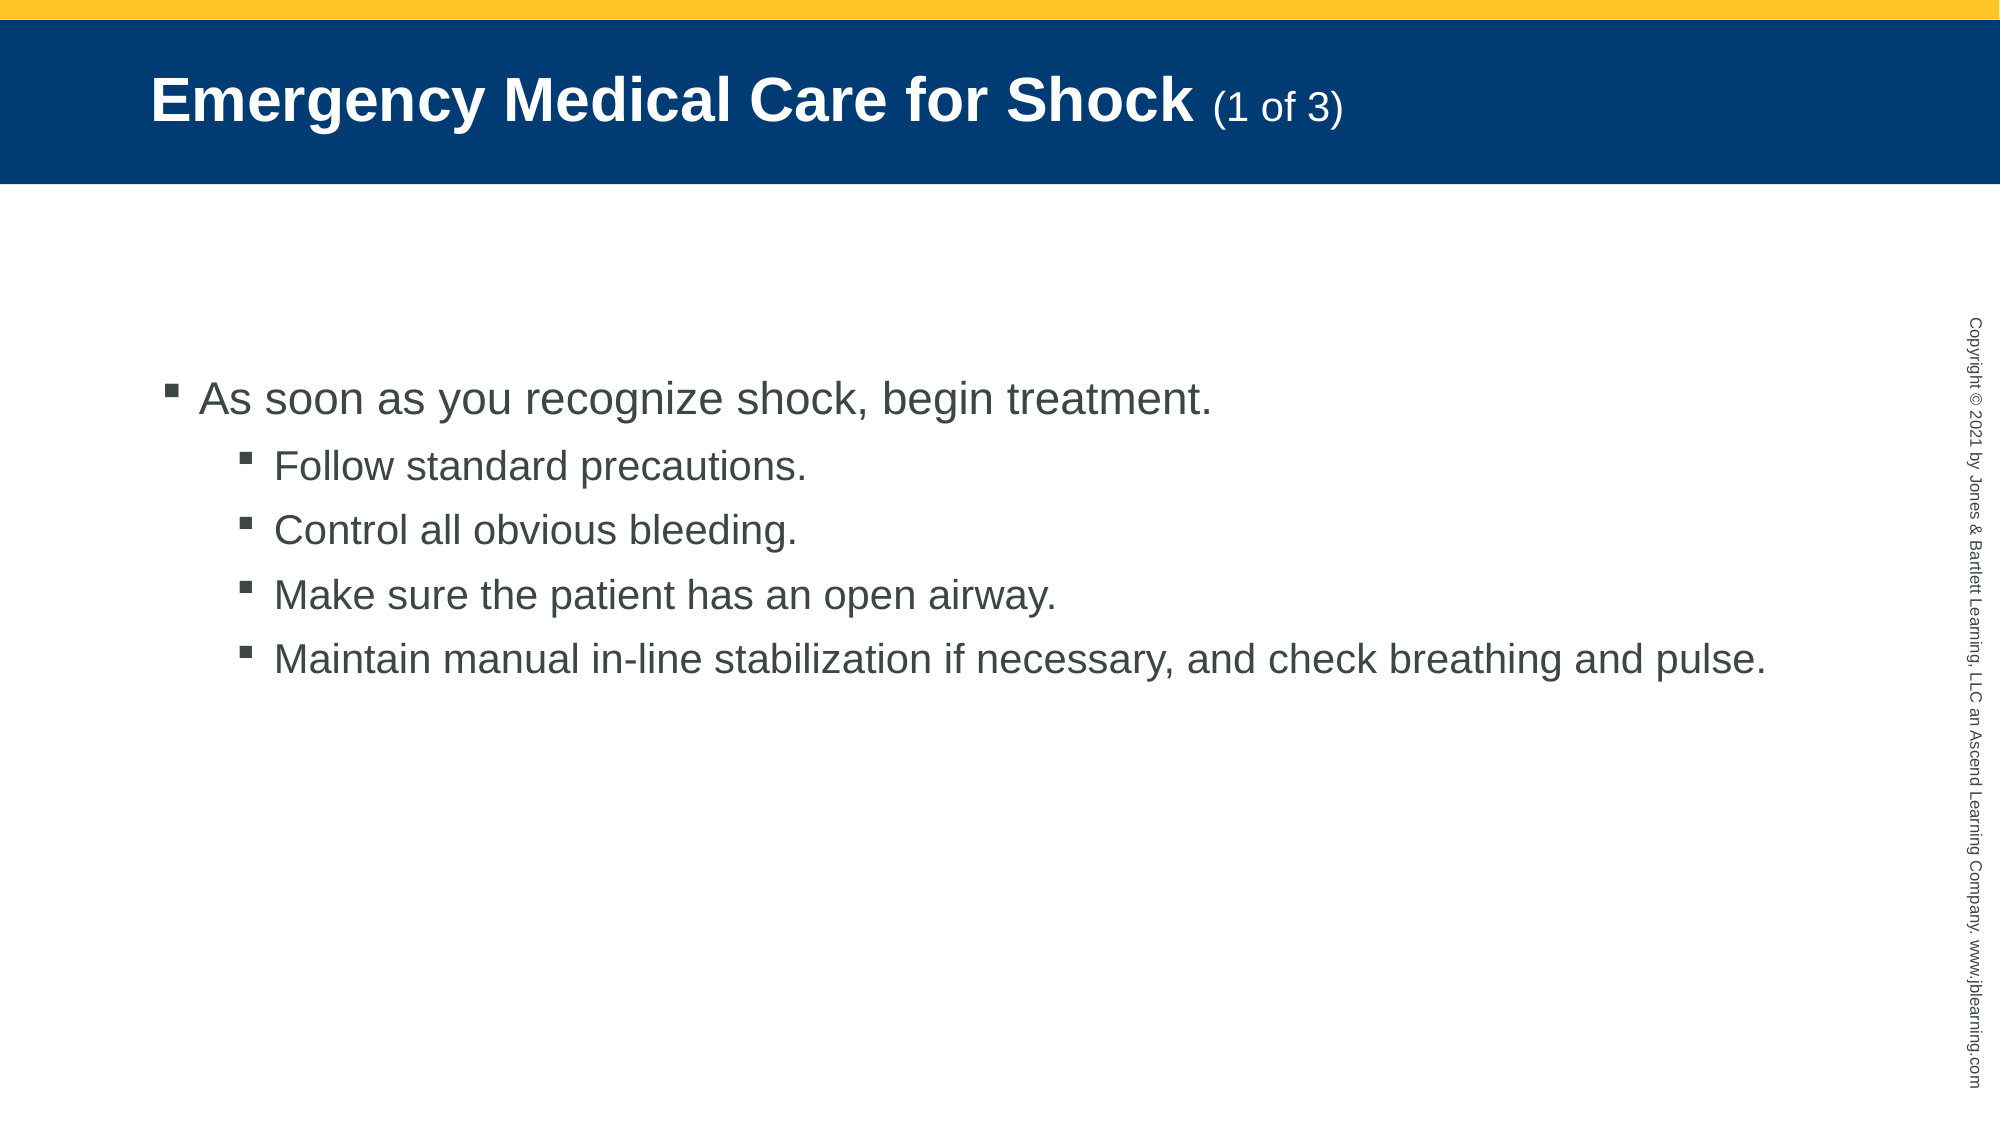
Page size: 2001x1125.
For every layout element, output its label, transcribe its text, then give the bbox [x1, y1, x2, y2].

list As soon as you recognize shock, begin treatment. Follow standard precautions. Control all obvious bleeding. Make sure the patient has an open airway. Maintain manual in-line stabilization if necessary, and check breathing and pulse. [146, 361, 1859, 1016]
title Emergency Medical Care for Shock (1 of 3) [0, 19, 2000, 185]
